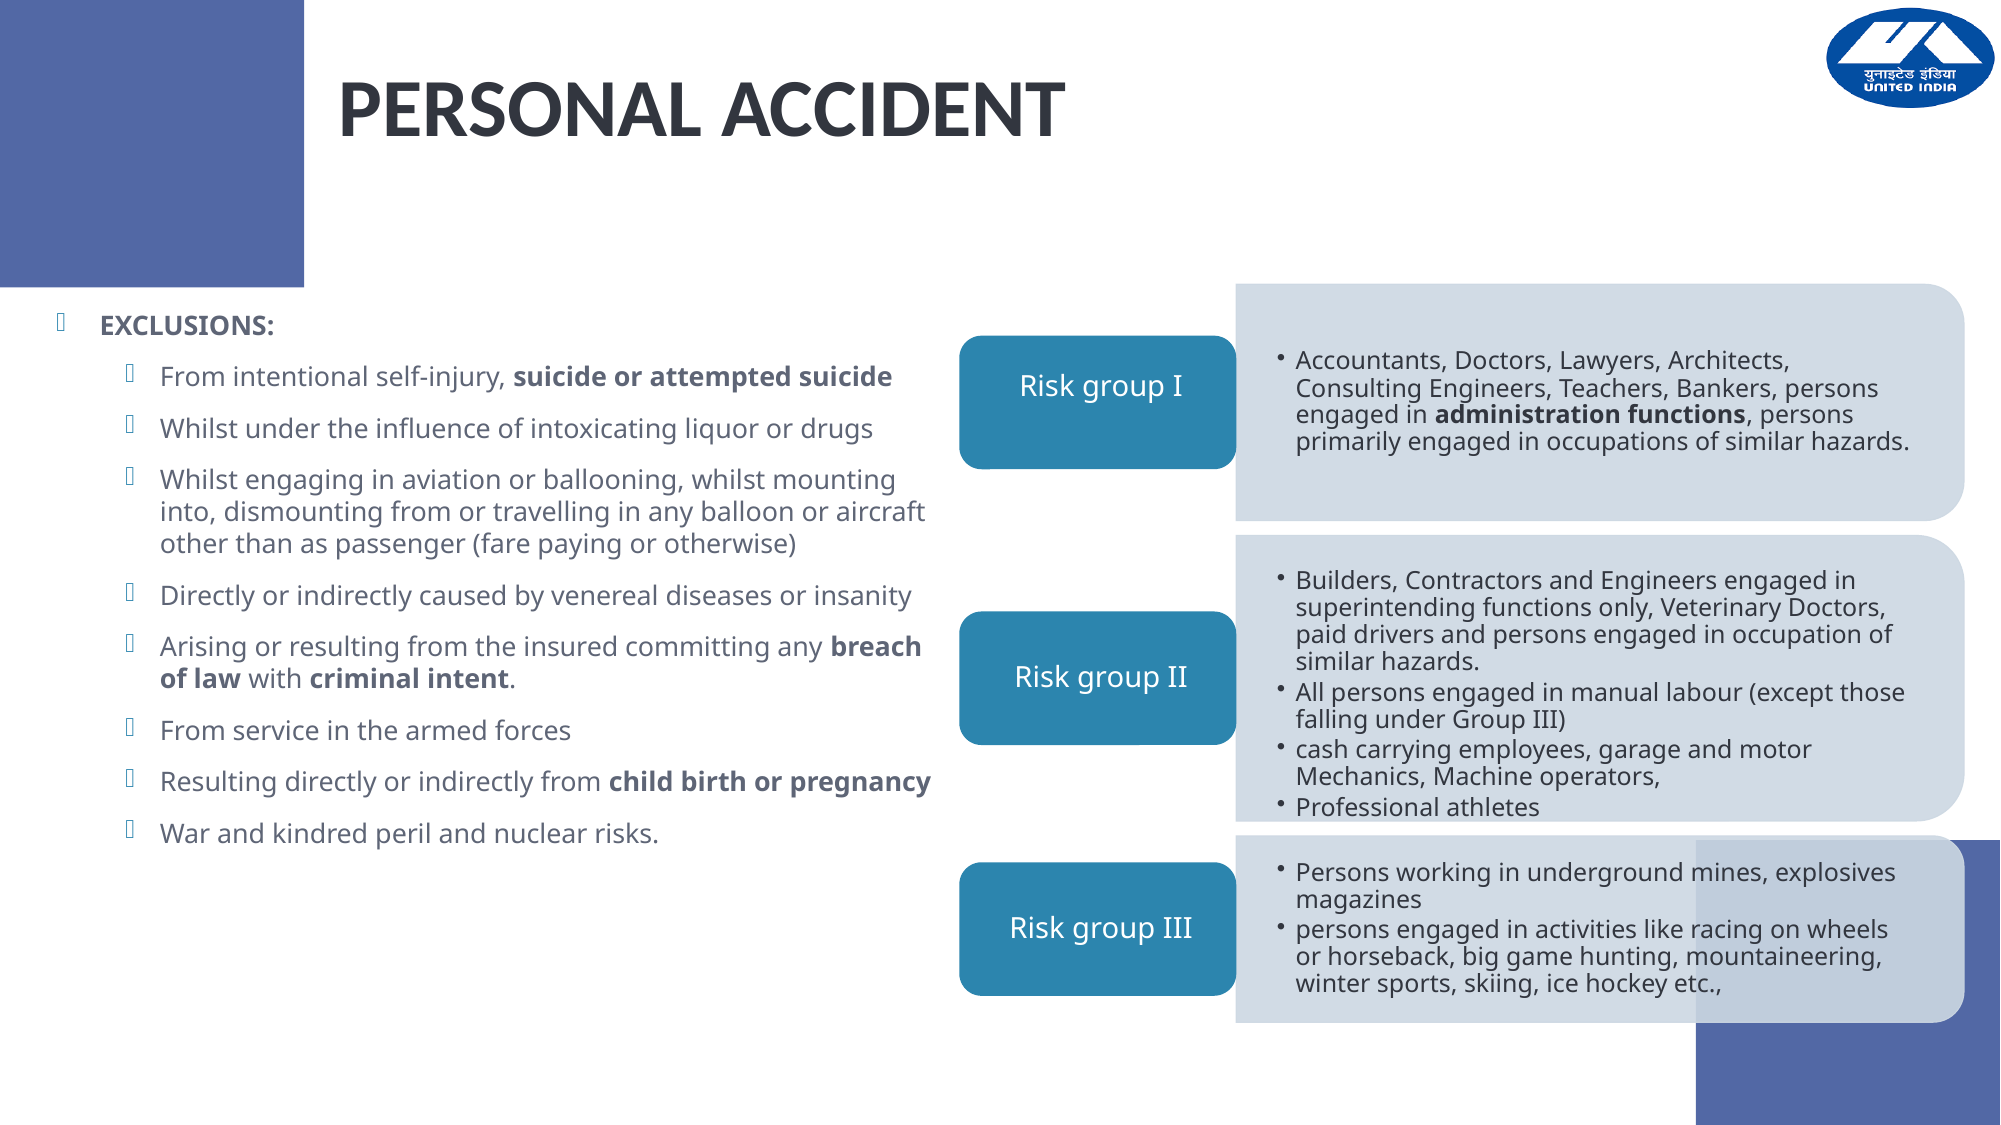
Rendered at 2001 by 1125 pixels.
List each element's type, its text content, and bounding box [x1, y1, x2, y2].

text_box EXCLUSIONS: From intentional self-injury, suicide or attempted suicide Whilst under the influence of intoxicating liquor or drugs Whilst engaging in aviation or ballooning, whilst mounting into, dismounting from or travelling in any balloon or aircraft other than as passenger (fare paying or otherwise) Directly or indirectly caused by venereal diseases or insanity Arising or resulting from the insured committing any breach of law with criminal intent. From service in the armed forces Resulting directly or indirectly from child birth or pregnancy War and kindred peril and nuclear risks. [0, 249, 962, 969]
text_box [892, 284, 2000, 1023]
picture [1820, 3, 2000, 111]
text_box PERSONAL ACCIDENT [324, 57, 1939, 162]
